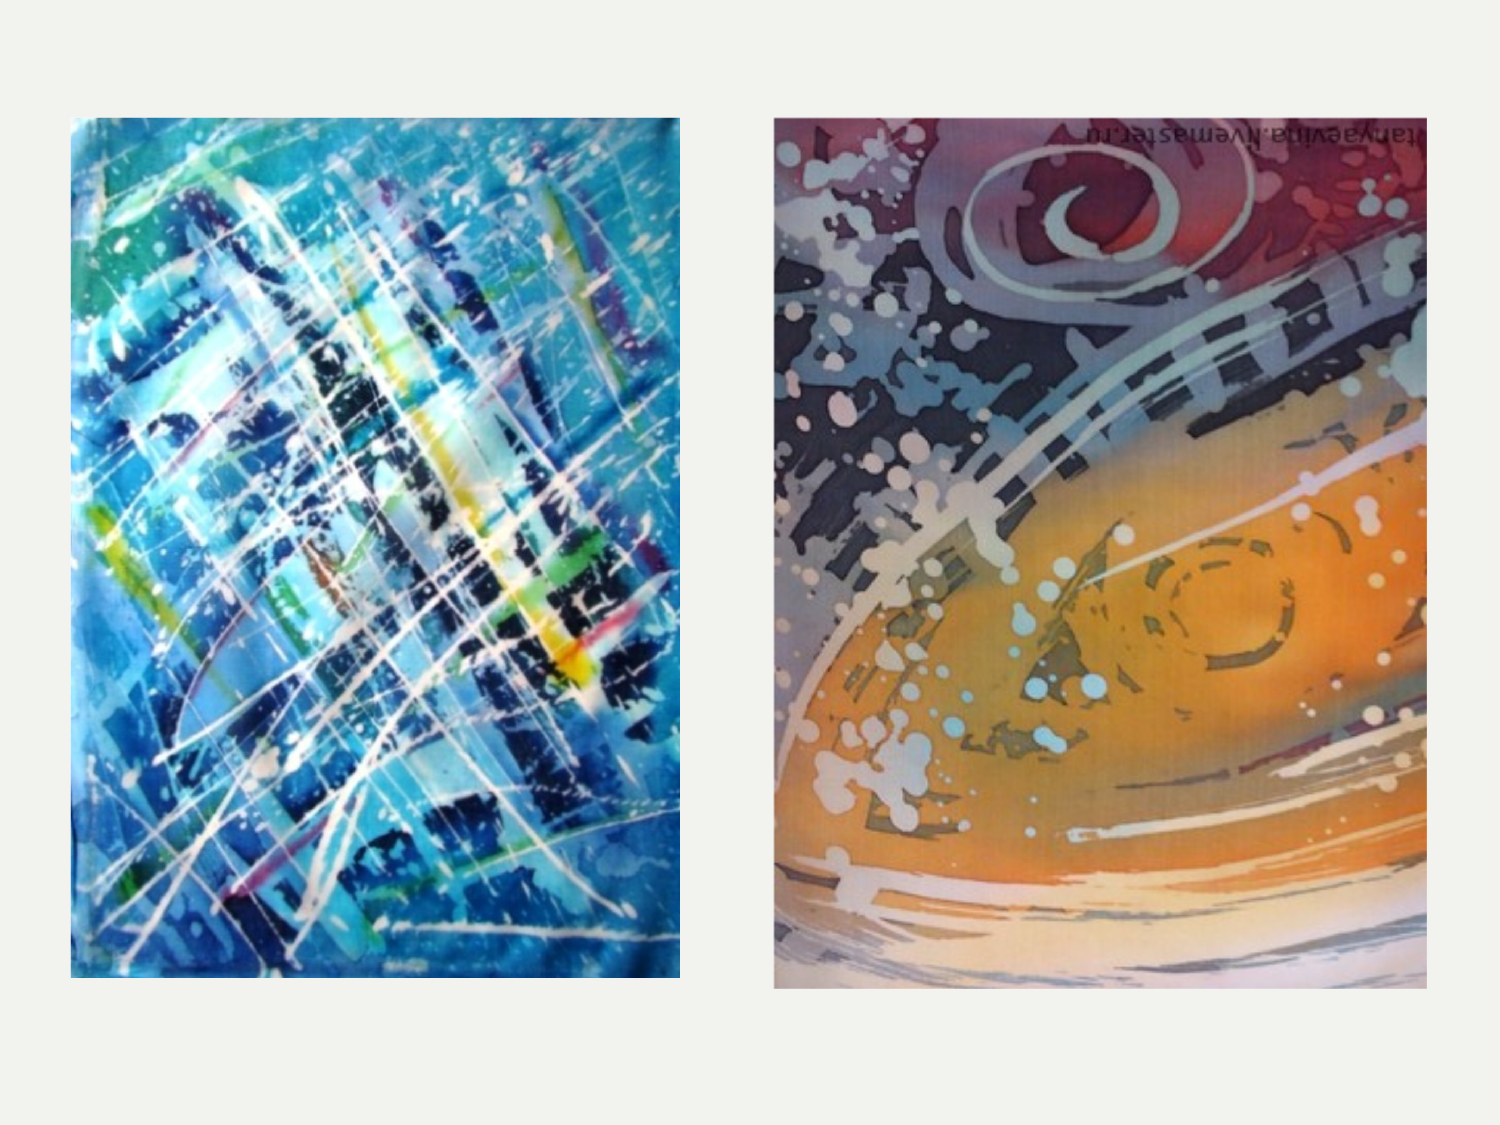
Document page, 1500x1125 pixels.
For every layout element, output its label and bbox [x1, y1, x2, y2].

picture [0, 119, 1500, 988]
